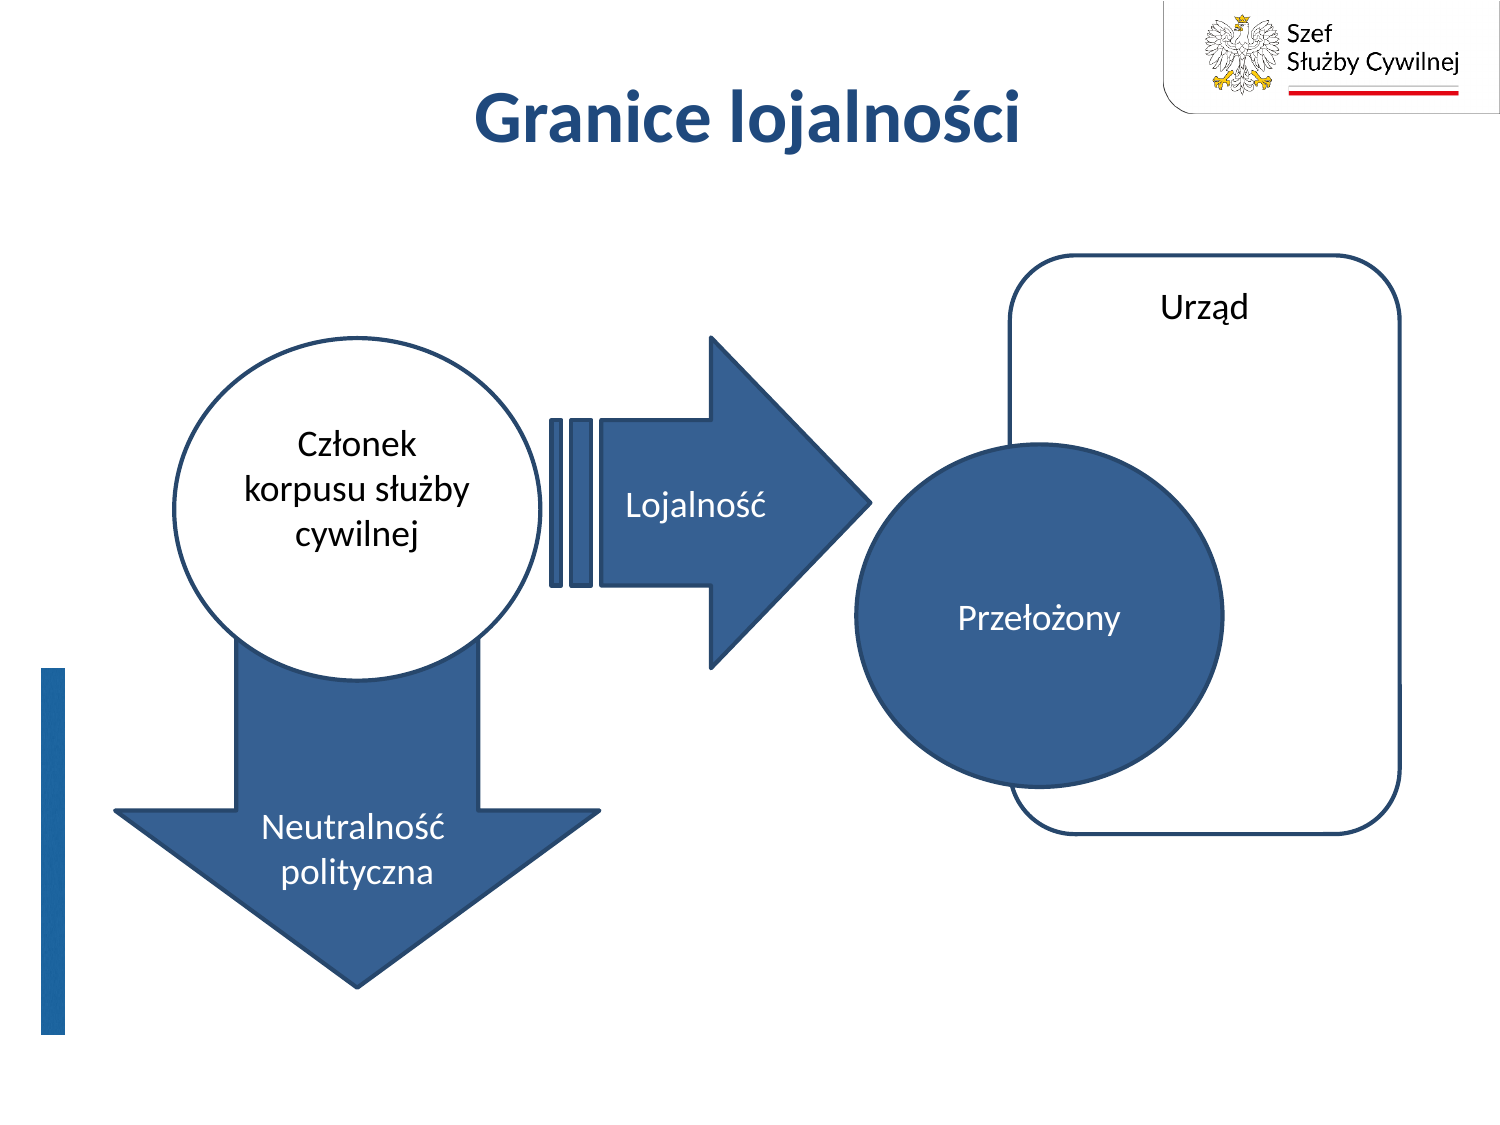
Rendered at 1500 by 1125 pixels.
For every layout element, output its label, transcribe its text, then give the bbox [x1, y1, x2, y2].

text_box Członek korpusu służby cywilnej [172, 335, 543, 683]
text_box Lojalność [599, 335, 873, 671]
text_box Lojalność [549, 418, 563, 588]
text_box Przełożony [854, 442, 1225, 790]
title Granice lojalności [98, 60, 1400, 185]
picture [1163, 0, 1500, 114]
text_box Neutralność polityczna [113, 640, 602, 990]
text_box Urząd [1007, 253, 1402, 837]
text_box Lojalność [569, 418, 593, 588]
picture [41, 668, 65, 1035]
